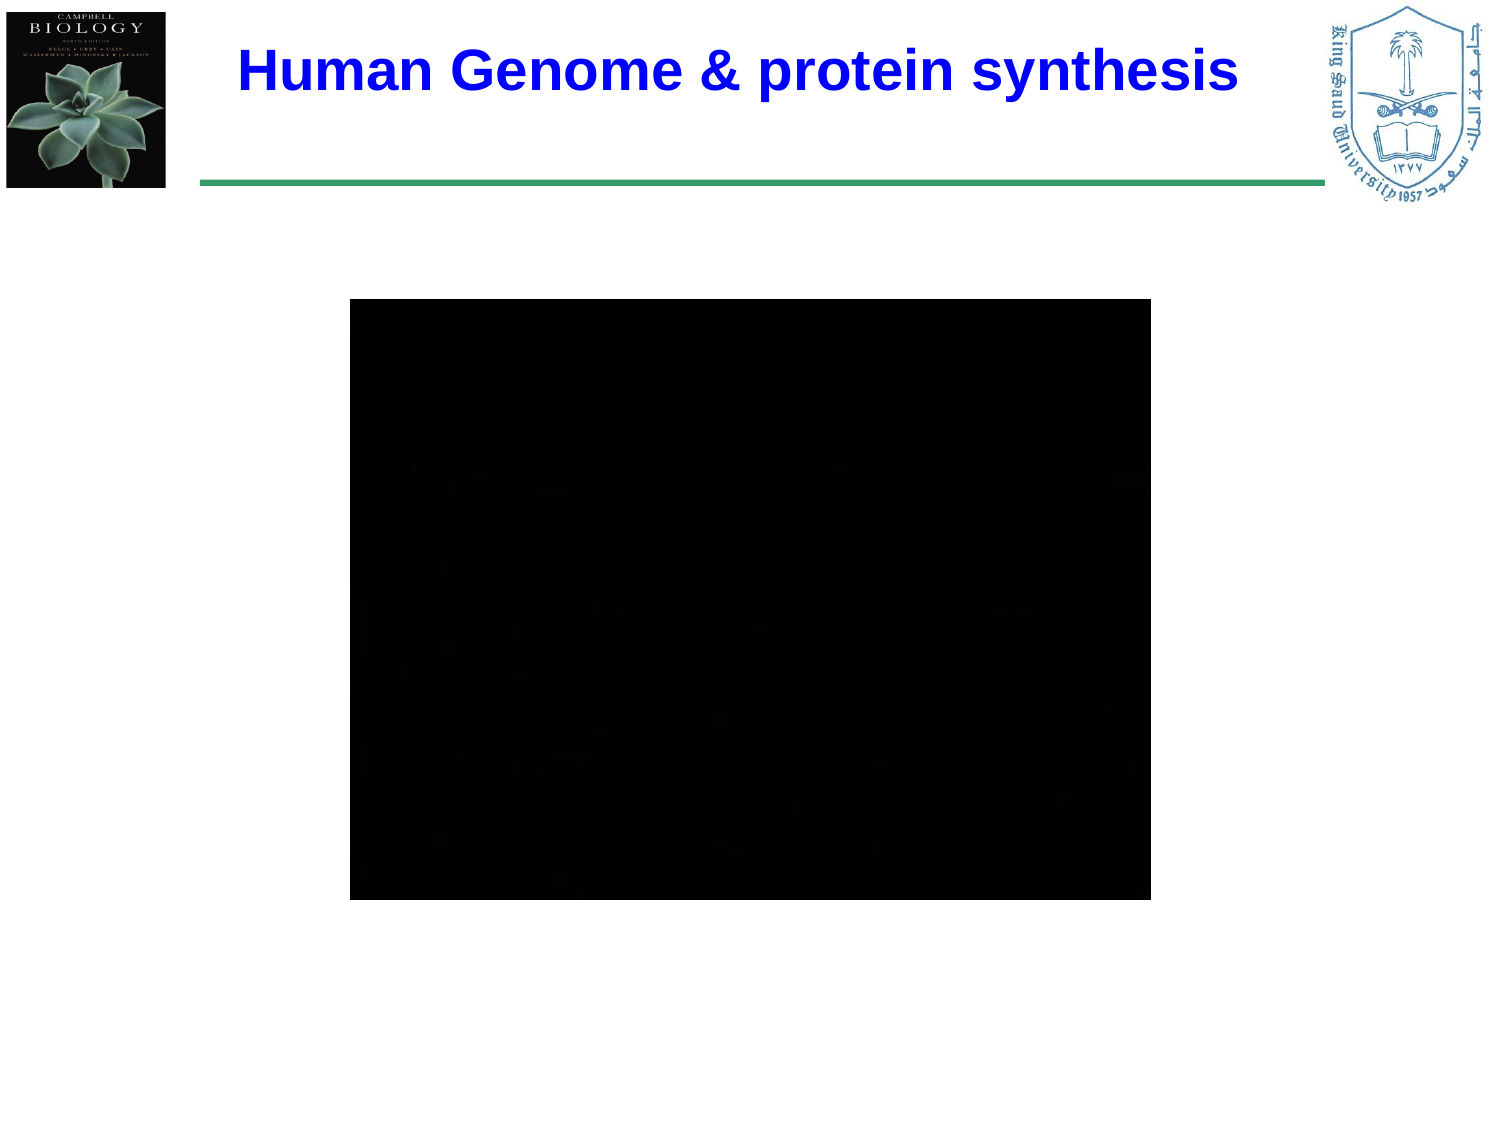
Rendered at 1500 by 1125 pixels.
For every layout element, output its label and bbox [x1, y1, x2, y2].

text_box [5, 0, 1488, 209]
picture [350, 299, 1151, 900]
